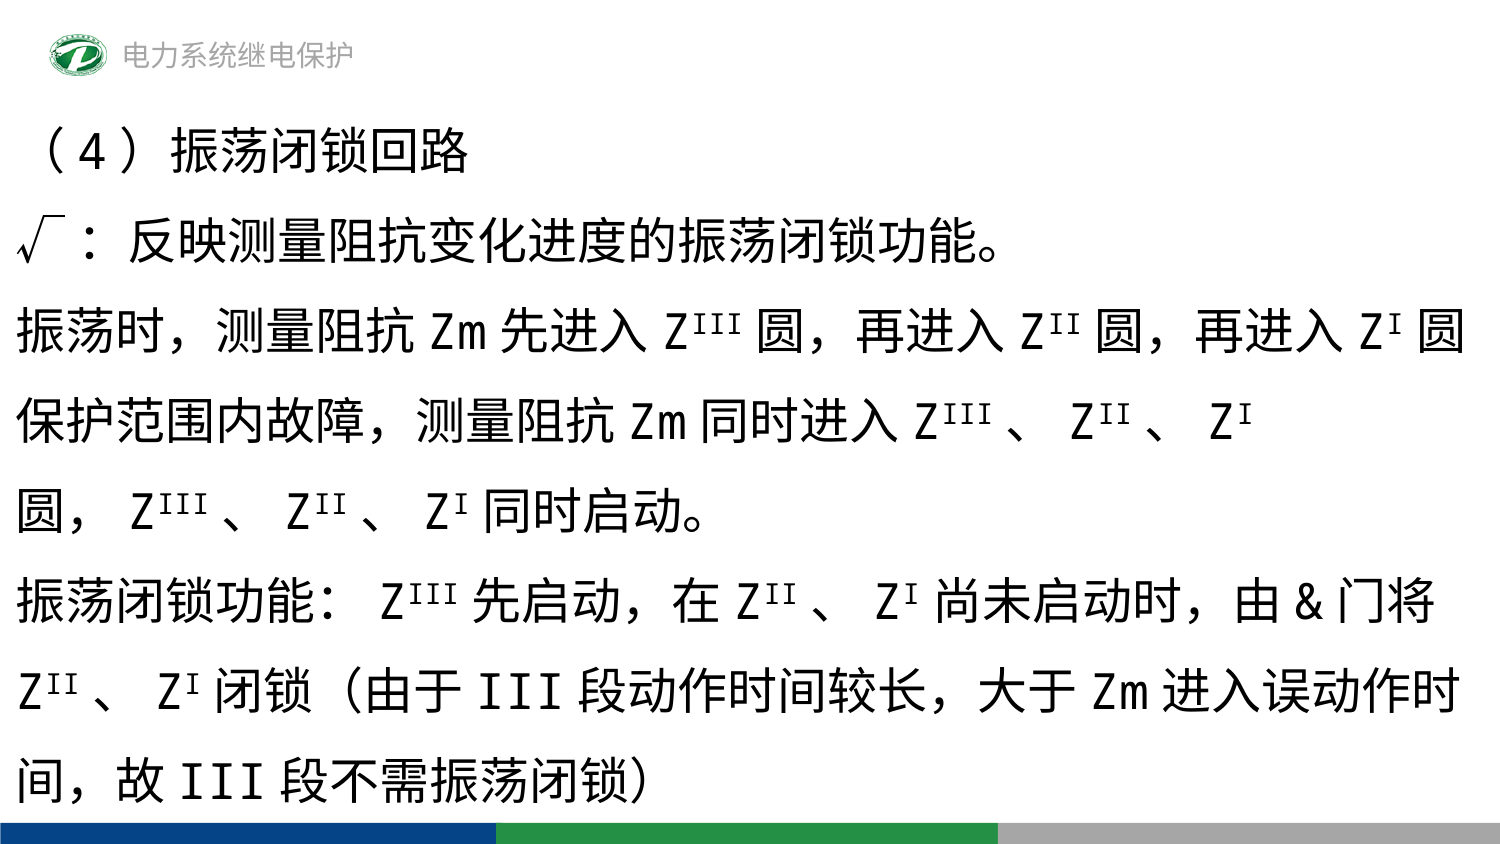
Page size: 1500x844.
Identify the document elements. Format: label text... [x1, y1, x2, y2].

picture [41, 19, 118, 91]
text_box [996, 821, 1500, 844]
text_box （4）振荡闭锁回路 √：反映测量阻抗变化进度的振荡闭锁功能。 振荡时，测量阻抗Zm先进入ZIII圆，再进入ZII圆，再进入ZI圆 保护范围内故障，测量阻抗Zm同时进入ZIII、ZII、ZI圆，ZIII、ZII、ZI同时启动。 振荡闭锁功能：ZIII先启动，在ZII、ZI尚未启动时，由&门将ZII、ZI闭锁（由于III段动作时间较长，大于Zm进入误动作时间，故III段不需振荡闭锁） [0, 81, 1500, 817]
text_box [0, 821, 494, 844]
text_box 电力系统继电保护 [122, 29, 370, 80]
text_box [494, 821, 996, 844]
